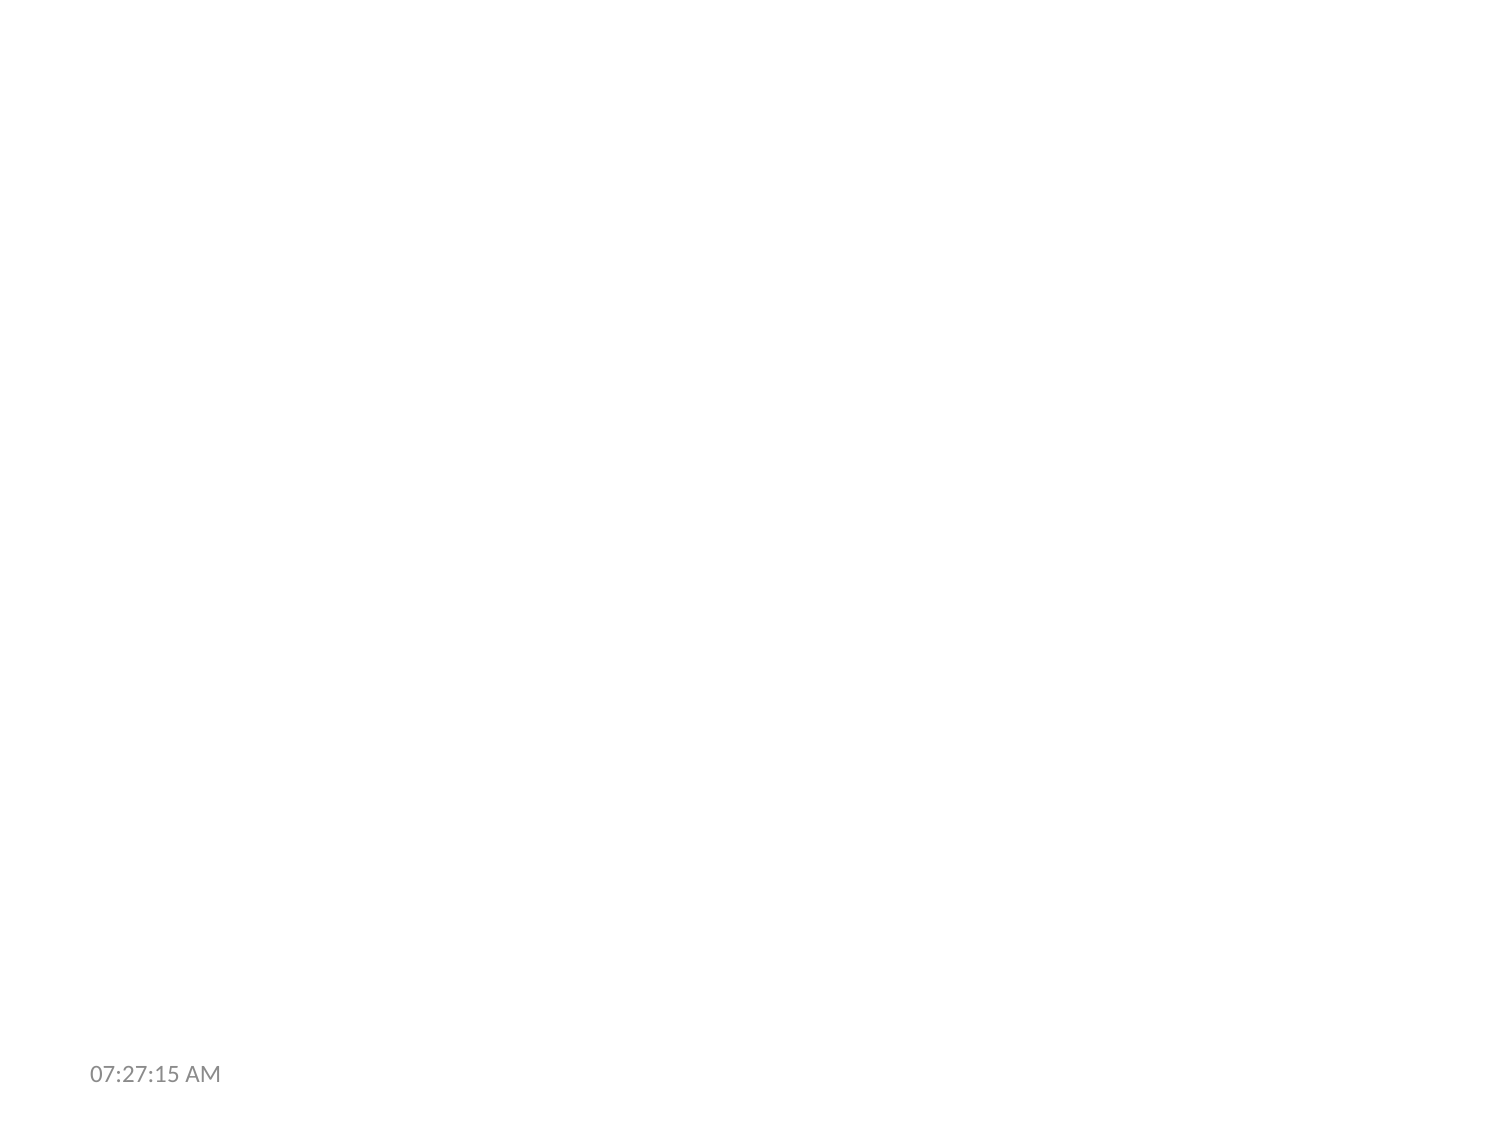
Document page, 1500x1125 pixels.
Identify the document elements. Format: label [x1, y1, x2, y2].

slide_number [75, 1042, 425, 1103]
